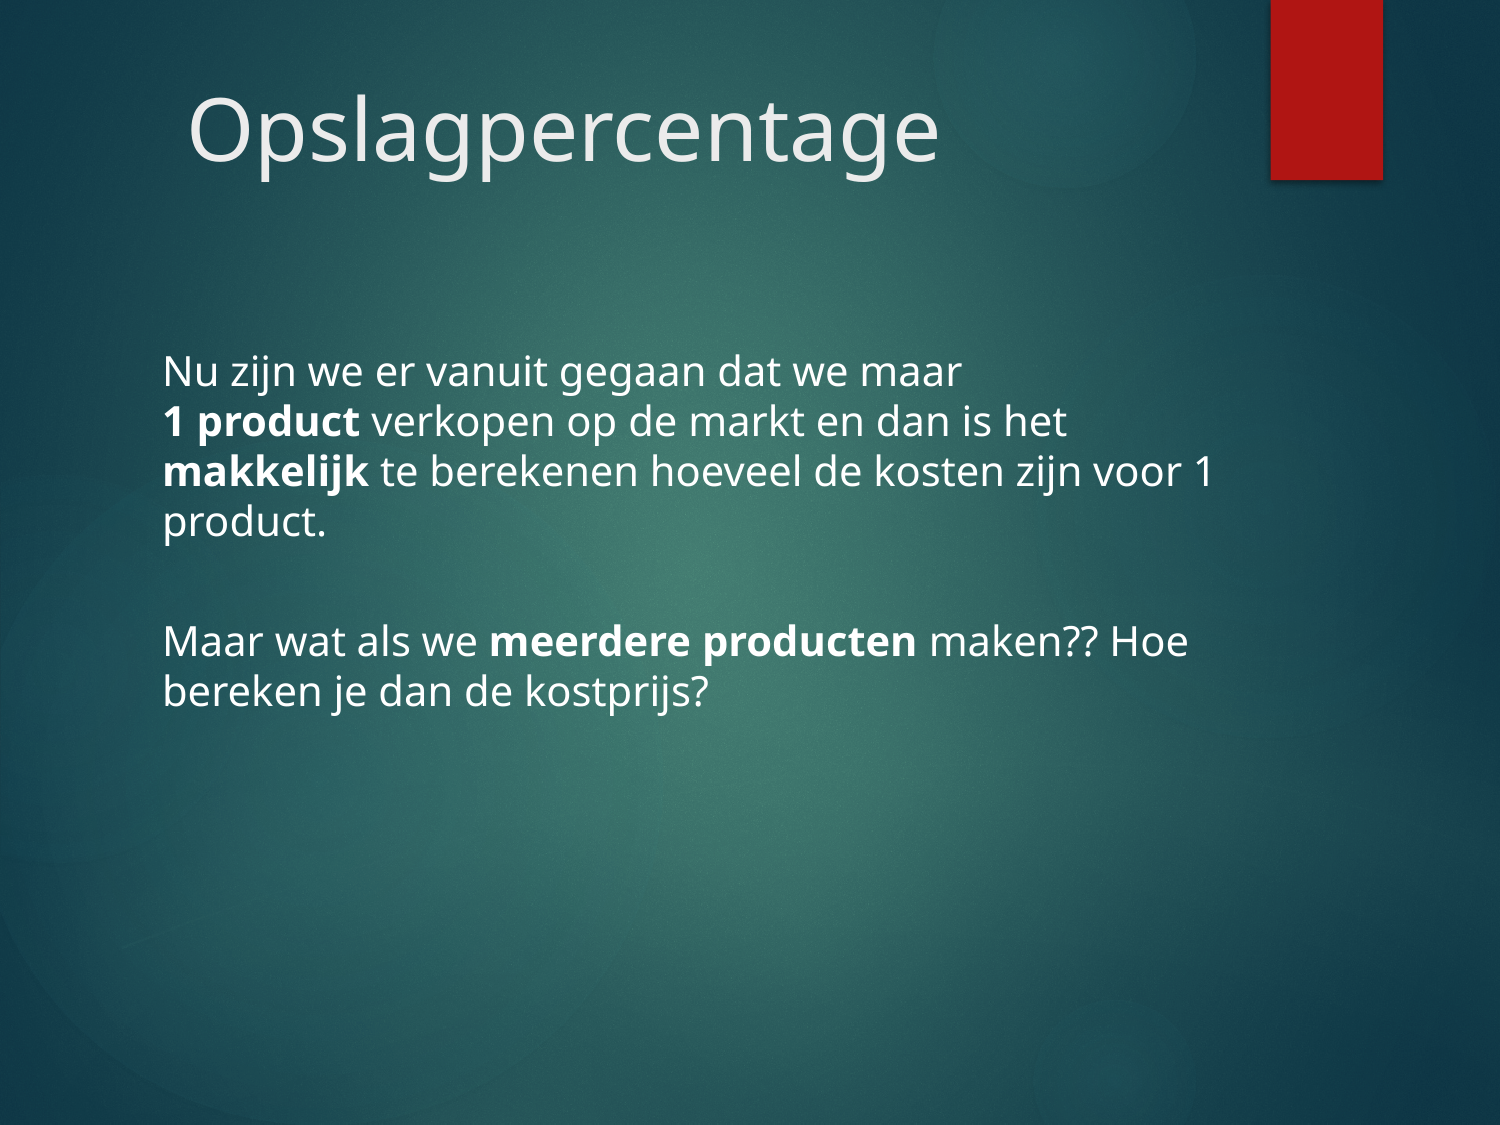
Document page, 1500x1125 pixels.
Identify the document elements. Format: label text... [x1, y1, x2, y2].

title Opslagpercentage [171, 66, 1324, 254]
list Nu zijn we er vanuit gegaan dat we maar 1 product verkopen op de markt en dan is het makkelijk te berekenen hoeveel de kosten zijn voor 1 product. Maar wat als we meerdere producten maken?? Hoe bereken je dan de kostprijs? [135, 336, 1237, 1025]
